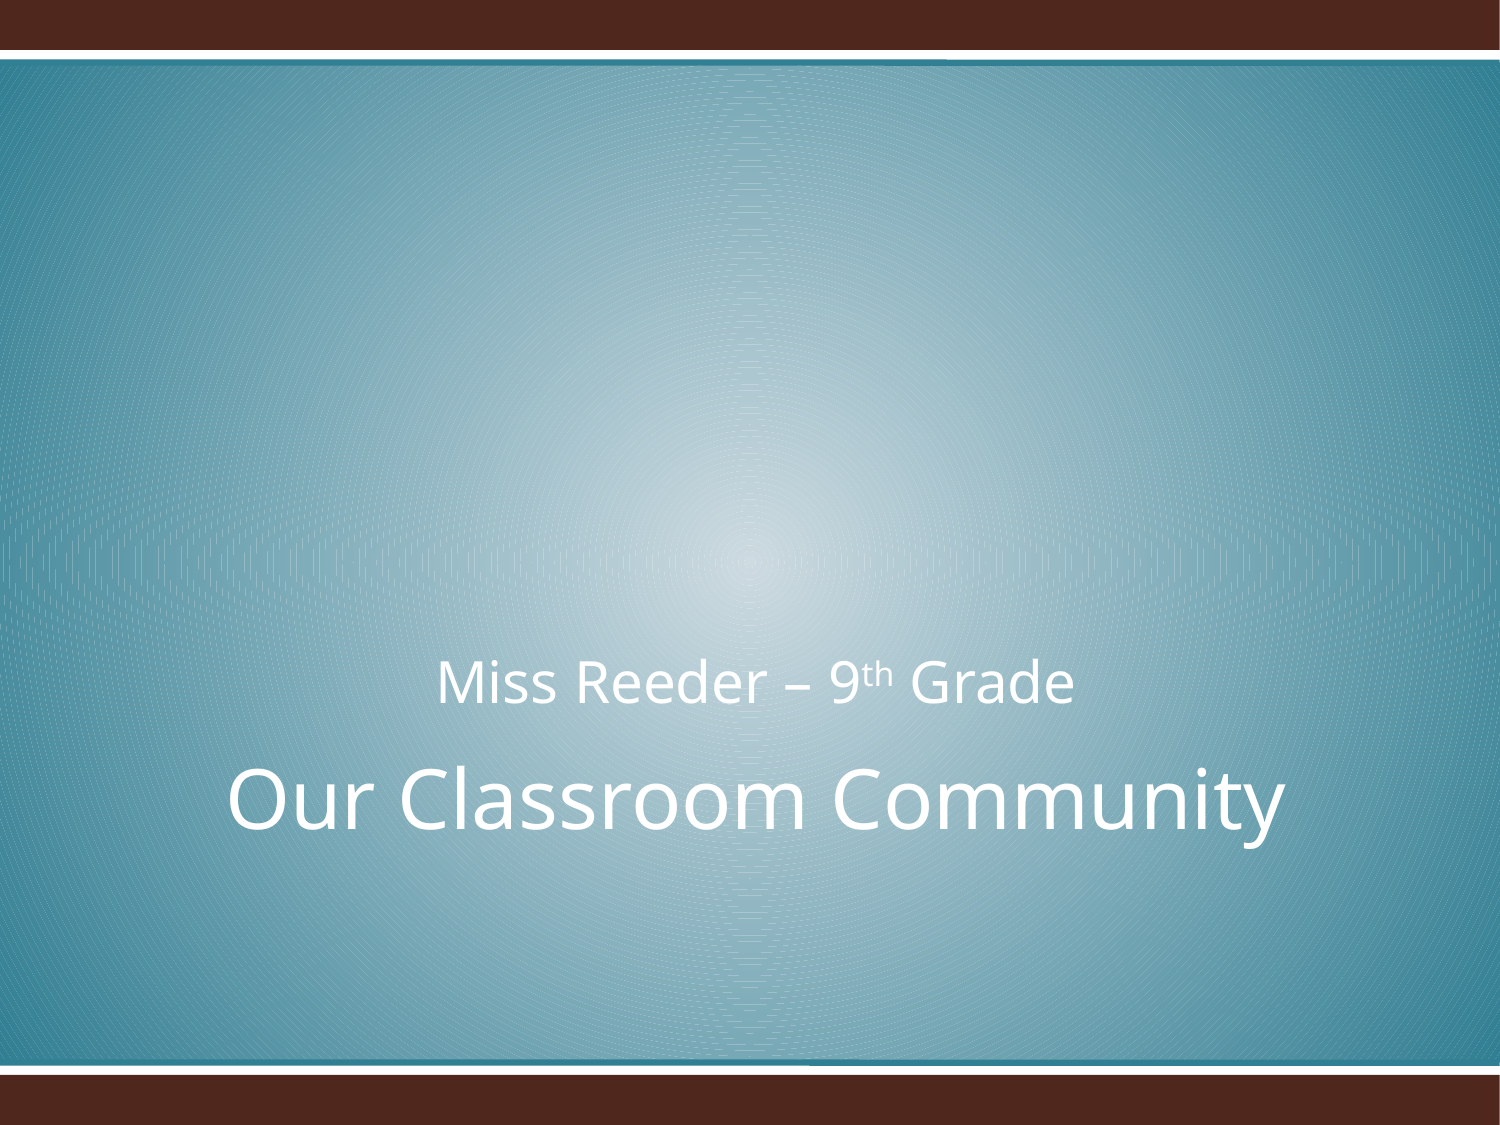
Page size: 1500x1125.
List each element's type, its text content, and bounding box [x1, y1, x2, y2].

title Our Classroom Community [118, 739, 1394, 963]
list Miss Reeder – 9th Grade [118, 476, 1394, 723]
